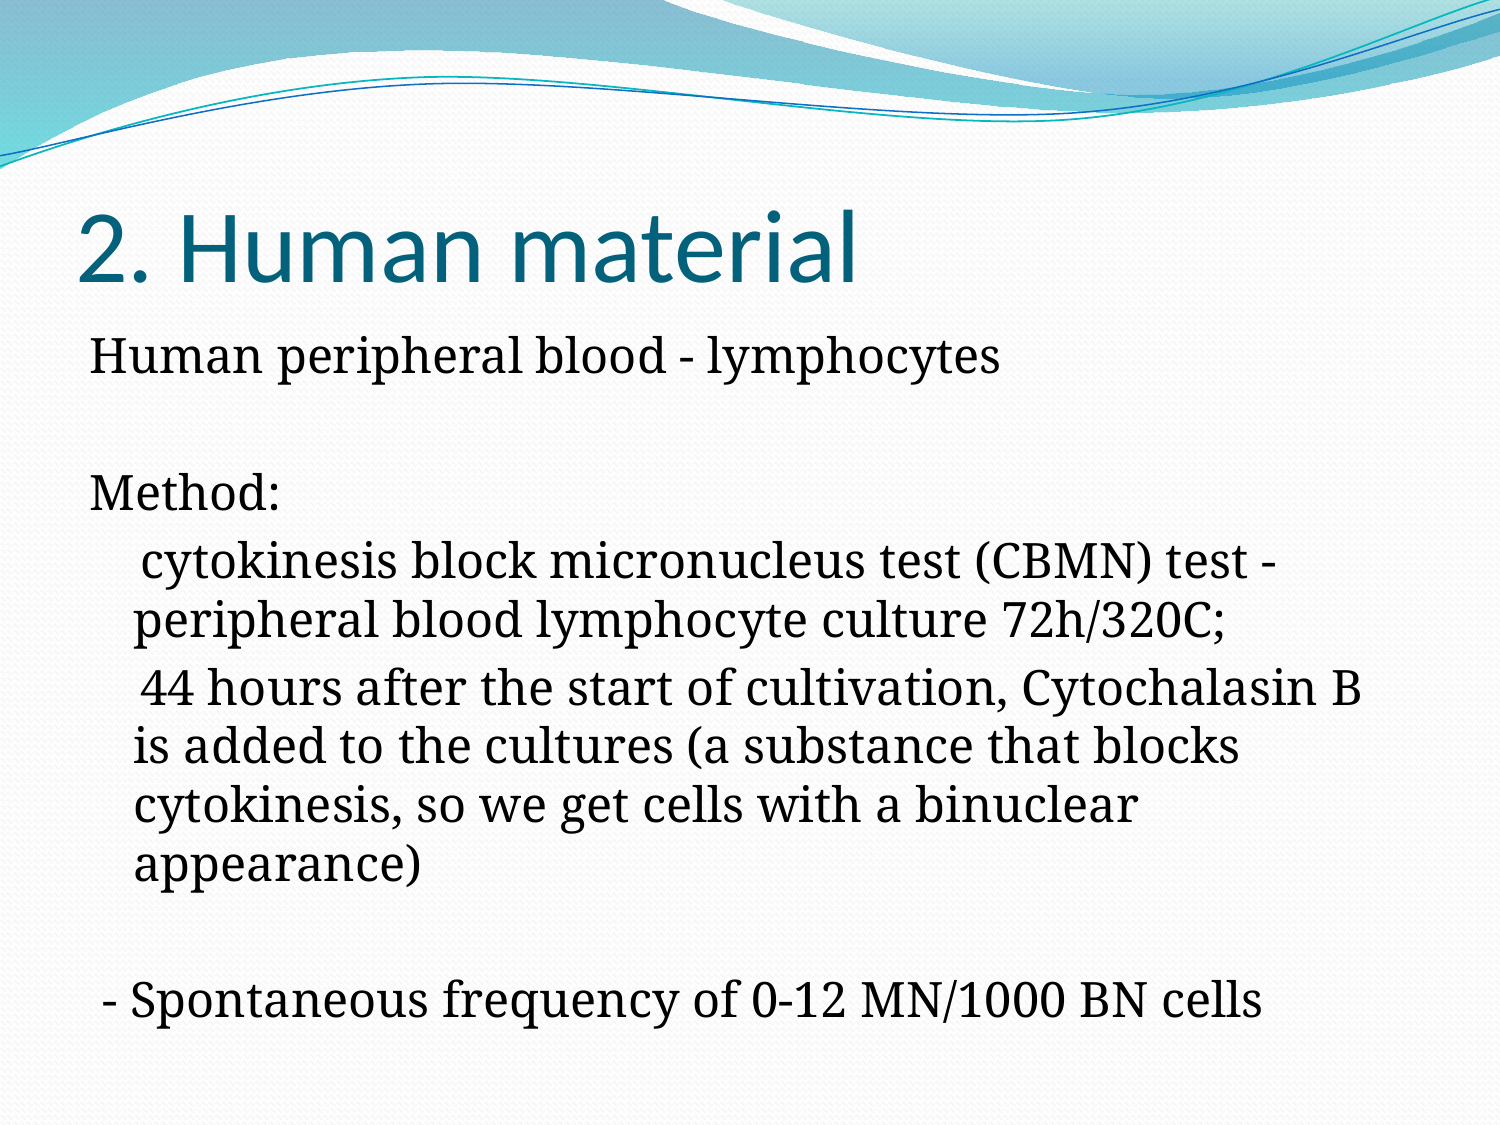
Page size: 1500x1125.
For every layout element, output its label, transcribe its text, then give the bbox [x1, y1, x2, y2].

title 2. Human material [75, 115, 1425, 303]
list Human peripheral blood - lymphocytes Method: cytokinesis block micronucleus test (CBMN) test - peripheral blood lymphocyte culture 72h/320C; 44 hours after the start of cultivation, Cytochalasin B is added to the cultures (a substance that blocks cytokinesis, so we get cells with a binuclear appearance) - Spontaneous frequency of 0-12 MN/1000 BN cells [75, 317, 1425, 1038]
